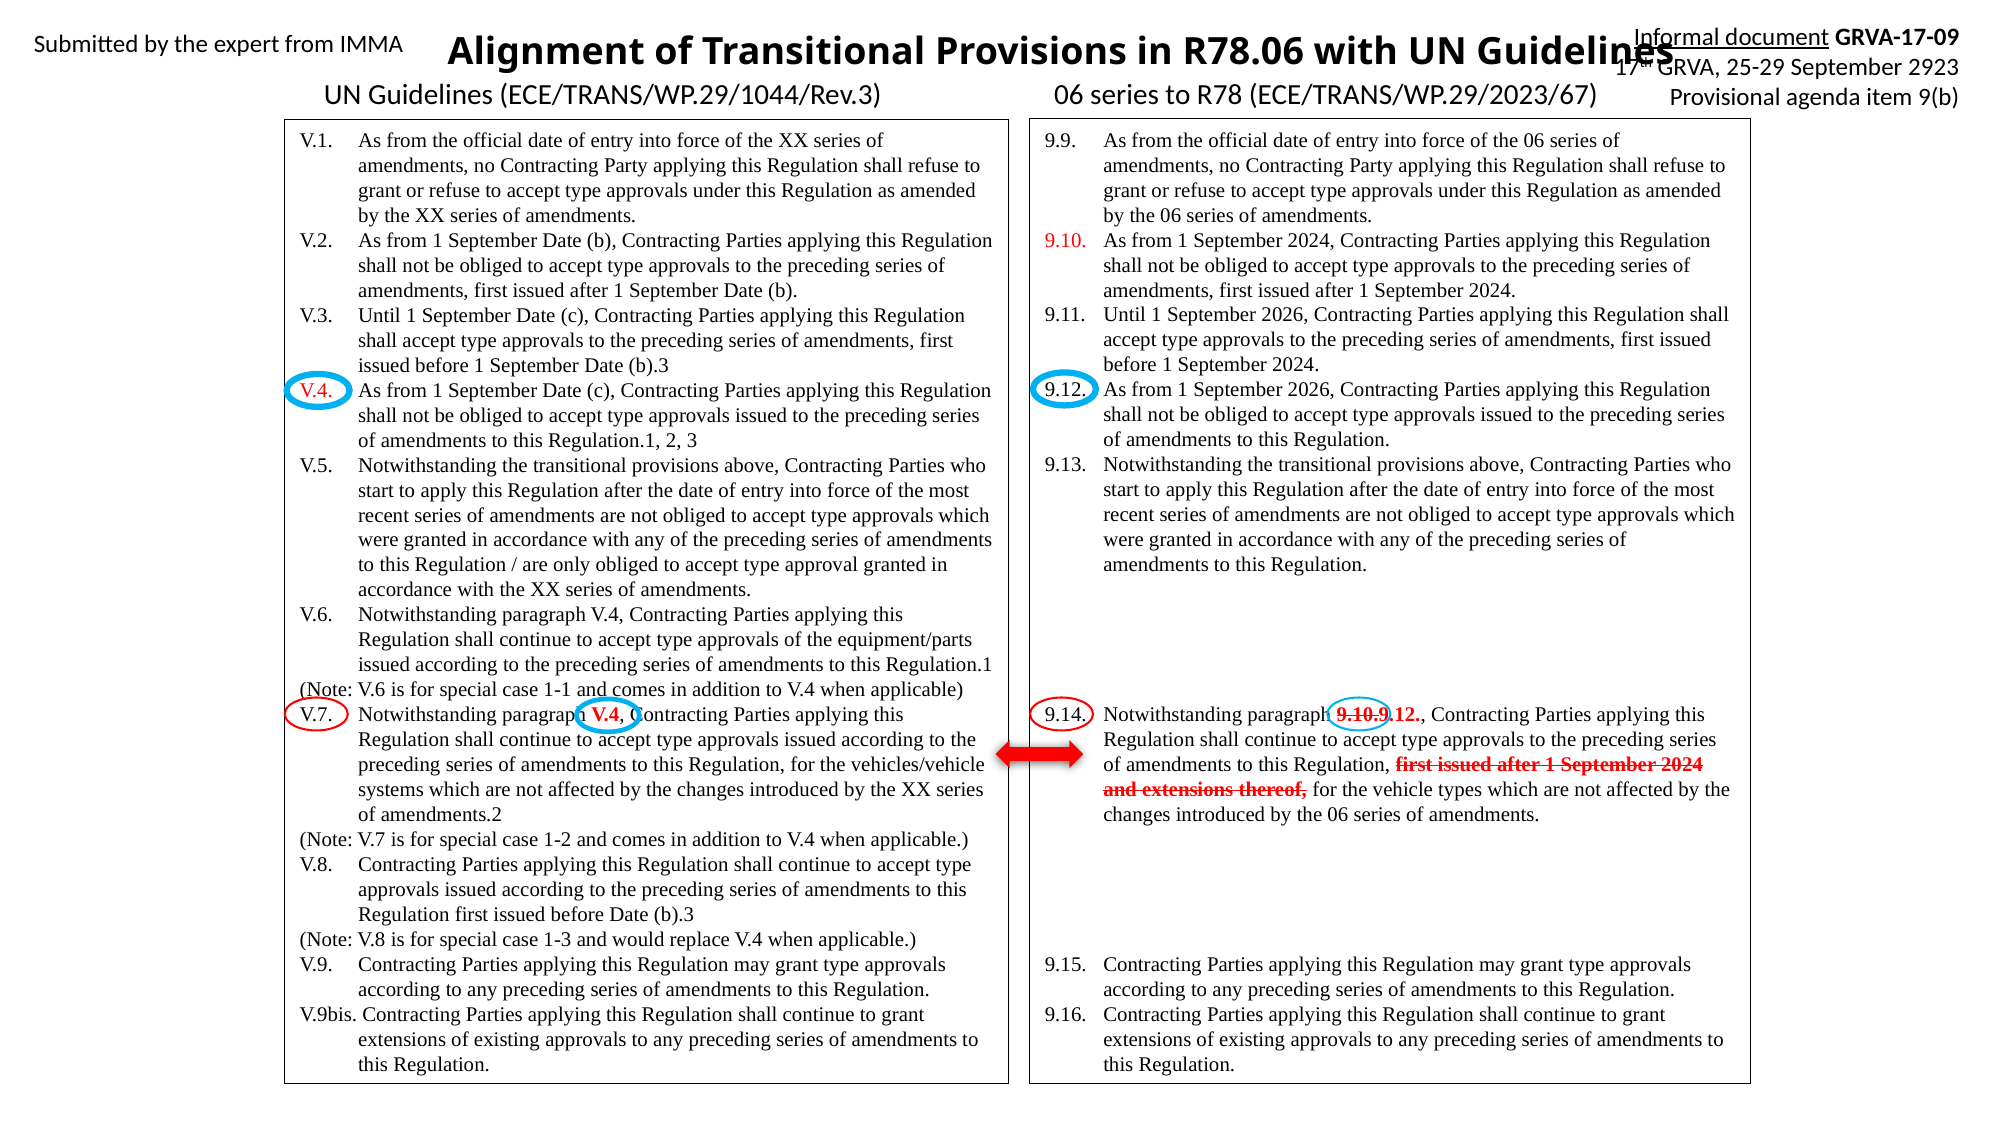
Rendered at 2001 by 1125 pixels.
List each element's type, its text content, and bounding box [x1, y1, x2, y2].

text_box [1031, 371, 1098, 407]
text_box [1028, 696, 1095, 732]
text_box Informal document GRVA-17-09 17th GRVA, 25-29 September 2923 Provisional agenda item 9(b) [1599, 12, 1975, 118]
text_box 9.9. As from the official date of entry into force of the 06 series of amendments, no Contracting Party applying this Regulation shall refuse to grant or refuse to accept type approvals under this Regulation as amended by the 06 series of amendments. 9.10. As from 1 September 2024, Contracting Parties applying this Regulation shall not be obliged to accept type approvals to the preceding series of amendments, first issued after 1 September 2024. 9.11. Until 1 September 2026, Contracting Parties applying this Regulation shall accept type approvals to the preceding series of amendments, first issued before 1 September 2024. 9.12. As from 1 September 2026, Contracting Parties applying this Regulation shall not be obliged to accept type approvals issued to the preceding series of amendments to this Regulation. 9.13. Notwithstanding the transitional provisions above, Contracting Parties who start to apply this Regulation after the date of entry into force of the most recent series of amendments are not obliged to accept type approvals which were granted in accordance with any of the preceding series of amendments to this Regulation. 9.14. Notwithstanding paragraph 9.10.9.12., Contracting Parties applying this Regulation shall continue to accept type approvals to the preceding series of amendments to this Regulation, first issued after 1 September 2024 and extensions thereof, for the vehicle types which are not affected by the changes introduced by the 06 series of amendments. 9.15. Contracting Parties applying this Regulation may grant type approvals according to any preceding series of amendments to this Regulation. 9.16. Contracting Parties applying this Regulation shall continue to grant extensions of existing approvals to any preceding series of amendments to this Regulation. [1029, 118, 1751, 1084]
text_box [285, 372, 351, 408]
text_box [575, 697, 641, 733]
text_box Alignment of Transitional Provisions in R78.06 with UN Guidelines [310, 12, 1599, 81]
text_box Submitted by the expert from IMMA [18, 20, 419, 65]
text_box [995, 740, 1084, 768]
text_box [1326, 696, 1392, 732]
text_box UN Guidelines (ECE/TRANS/WP.29/1044/Rev.3) [309, 68, 1005, 118]
text_box 06 series to R78 (ECE/TRANS/WP.29/2023/67) [1039, 68, 1599, 118]
text_box [283, 696, 349, 732]
text_box V.1. As from the official date of entry into force of the XX series of amendments, no Contracting Party applying this Regulation shall refuse to grant or refuse to accept type approvals under this Regulation as amended by the XX series of amendments. V.2. As from 1 September Date (b), Contracting Parties applying this Regulation shall not be obliged to accept type approvals to the preceding series of amendments, first issued after 1 September Date (b). V.3. Until 1 September Date (c), Contracting Parties applying this Regulation shall accept type approvals to the preceding series of amendments, first issued before 1 September Date (b).3 V.4. As from 1 September Date (c), Contracting Parties applying this Regulation shall not be obliged to accept type approvals issued to the preceding series of amendments to this Regulation.1, 2, 3 V.5. Notwithstanding the transitional provisions above, Contracting Parties who start to apply this Regulation after the date of entry into force of the most recent series of amendments are not obliged to accept type approvals which were granted in accordance with any of the preceding series of amendments to this Regulation / are only obliged to accept type approval granted in accordance with the XX series of amendments. V.6. Notwithstanding paragraph V.4, Contracting Parties applying this Regulation shall continue to accept type approvals of the equipment/parts issued according to the preceding series of amendments to this Regulation.1 (Note: V.6 is for special case 1-1 and comes in addition to V.4 when applicable) V.7. Notwithstanding paragraph V.4, Contracting Parties applying this Regulation shall continue to accept type approvals issued according to the preceding series of amendments to this Regulation, for the vehicles/vehicle systems which are not affected by the changes introduced by the XX series of amendments.2 (Note: V.7 is for special case 1-2 and comes in addition to V.4 when applicable.) V.8. Contracting Parties applying this Regulation shall continue to accept type approvals issued according to the preceding series of amendments to this Regulation first issued before Date (b).3 (Note: V.8 is for special case 1-3 and would replace V.4 when applicable.) V.9. Contracting Parties applying this Regulation may grant type approvals according to any preceding series of amendments to this Regulation. V.9bis. Contracting Parties applying this Regulation shall continue to grant extensions of existing approvals to any preceding series of amendments to this Regulation. [284, 119, 1009, 1084]
